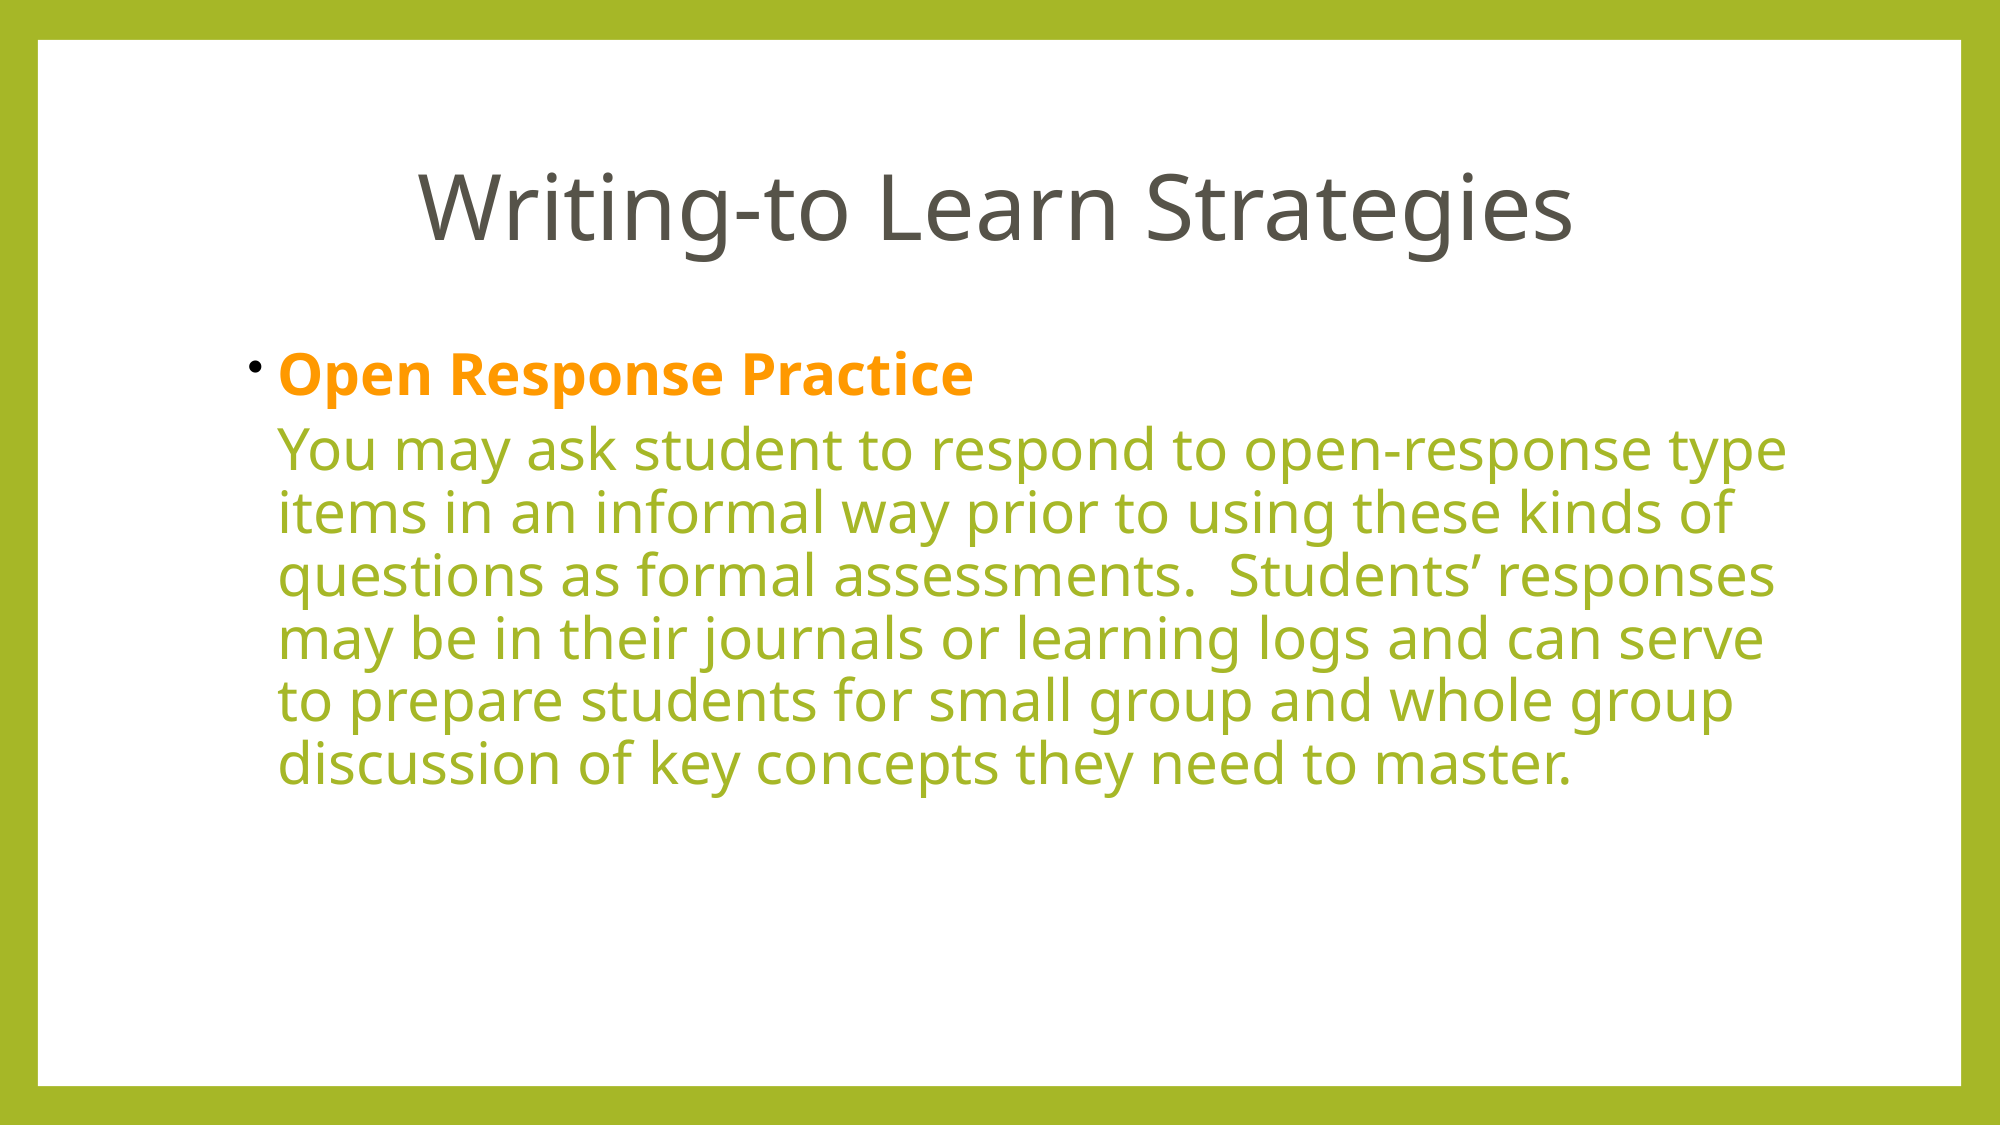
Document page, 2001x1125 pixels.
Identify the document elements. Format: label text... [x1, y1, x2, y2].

list Open Response Practice You may ask student to respond to open-response type items in an informal way prior to using these kinds of questions as formal assessments. Students’ responses may be in their journals or learning logs and can serve to prepare students for small group and whole group discussion of key concepts they need to master. [187, 337, 1808, 1000]
title Writing-to Learn Strategies [187, 99, 1808, 323]
